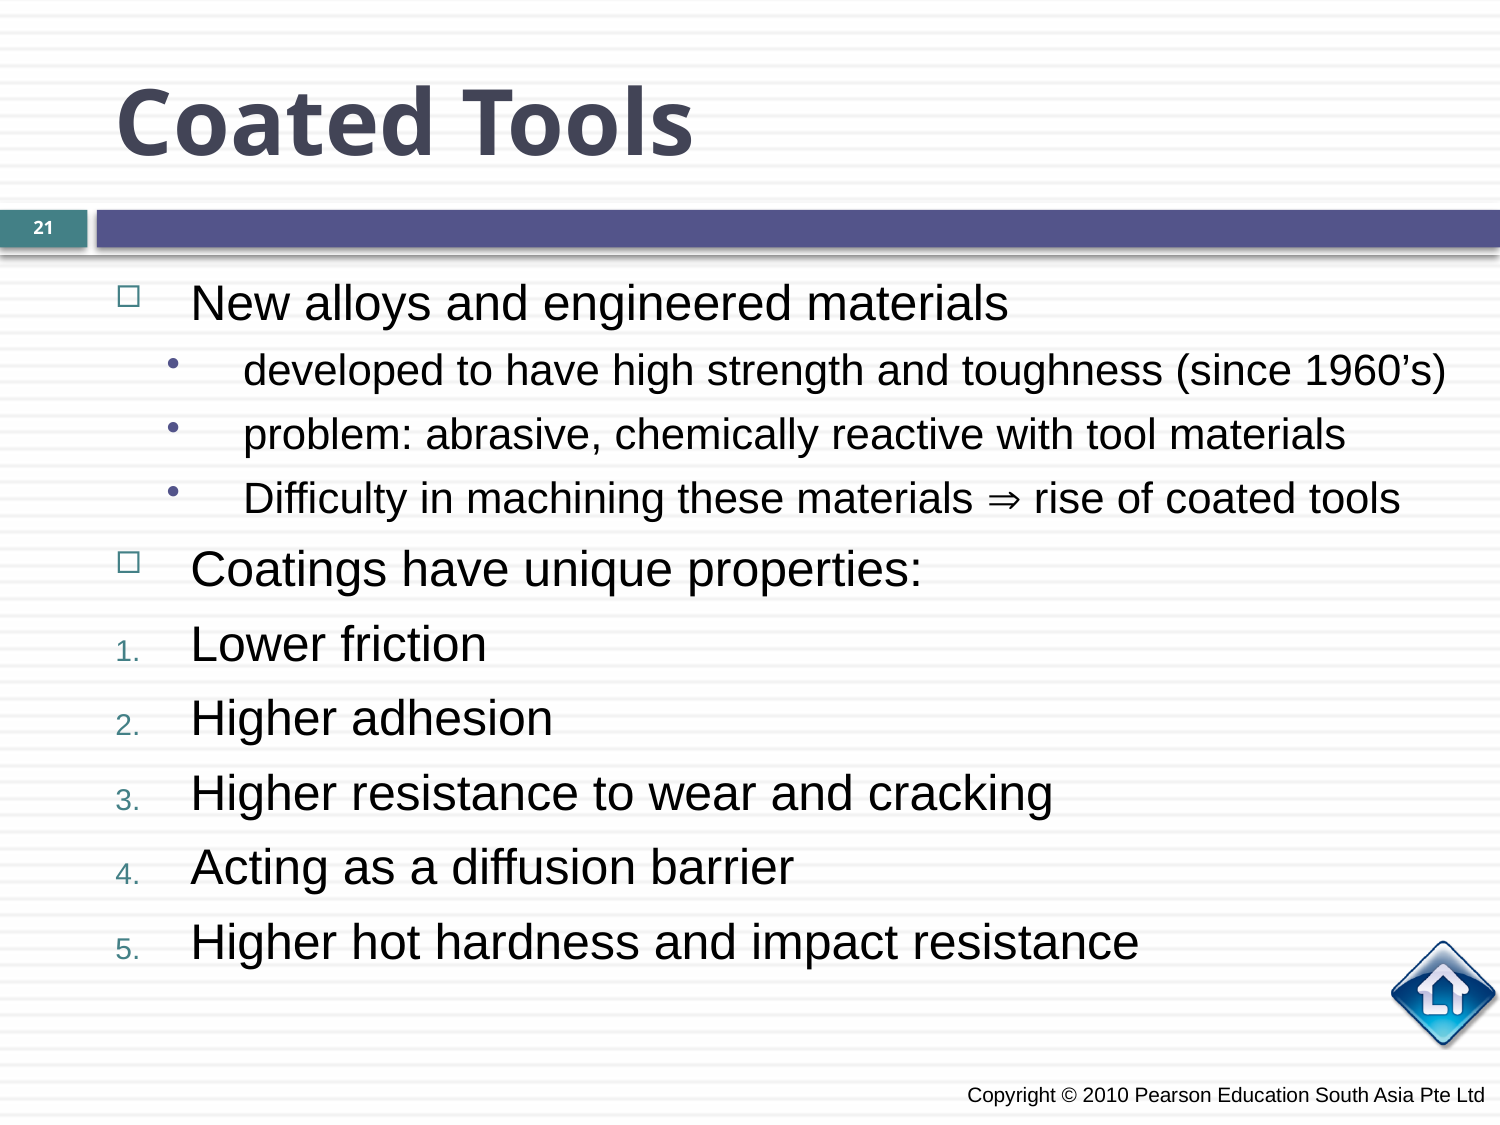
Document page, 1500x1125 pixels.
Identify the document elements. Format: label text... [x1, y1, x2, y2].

text_box Copyright © 2010 Pearson Education South Asia Pte Ltd [0, 1074, 1500, 1113]
slide_number 21 [0, 208, 88, 249]
title Coated Tools [99, 37, 1438, 200]
picture [1387, 937, 1500, 1051]
list New alloys and engineered materials developed to have high strength and toughness (since 1960’s) problem: abrasive, chemically reactive with tool materials Difficulty in machining these materials  rise of coated tools Coatings have unique properties: Lower friction Higher adhesion Higher resistance to wear and cracking Acting as a diffusion barrier Higher hot hardness and impact resistance [100, 262, 1475, 1063]
